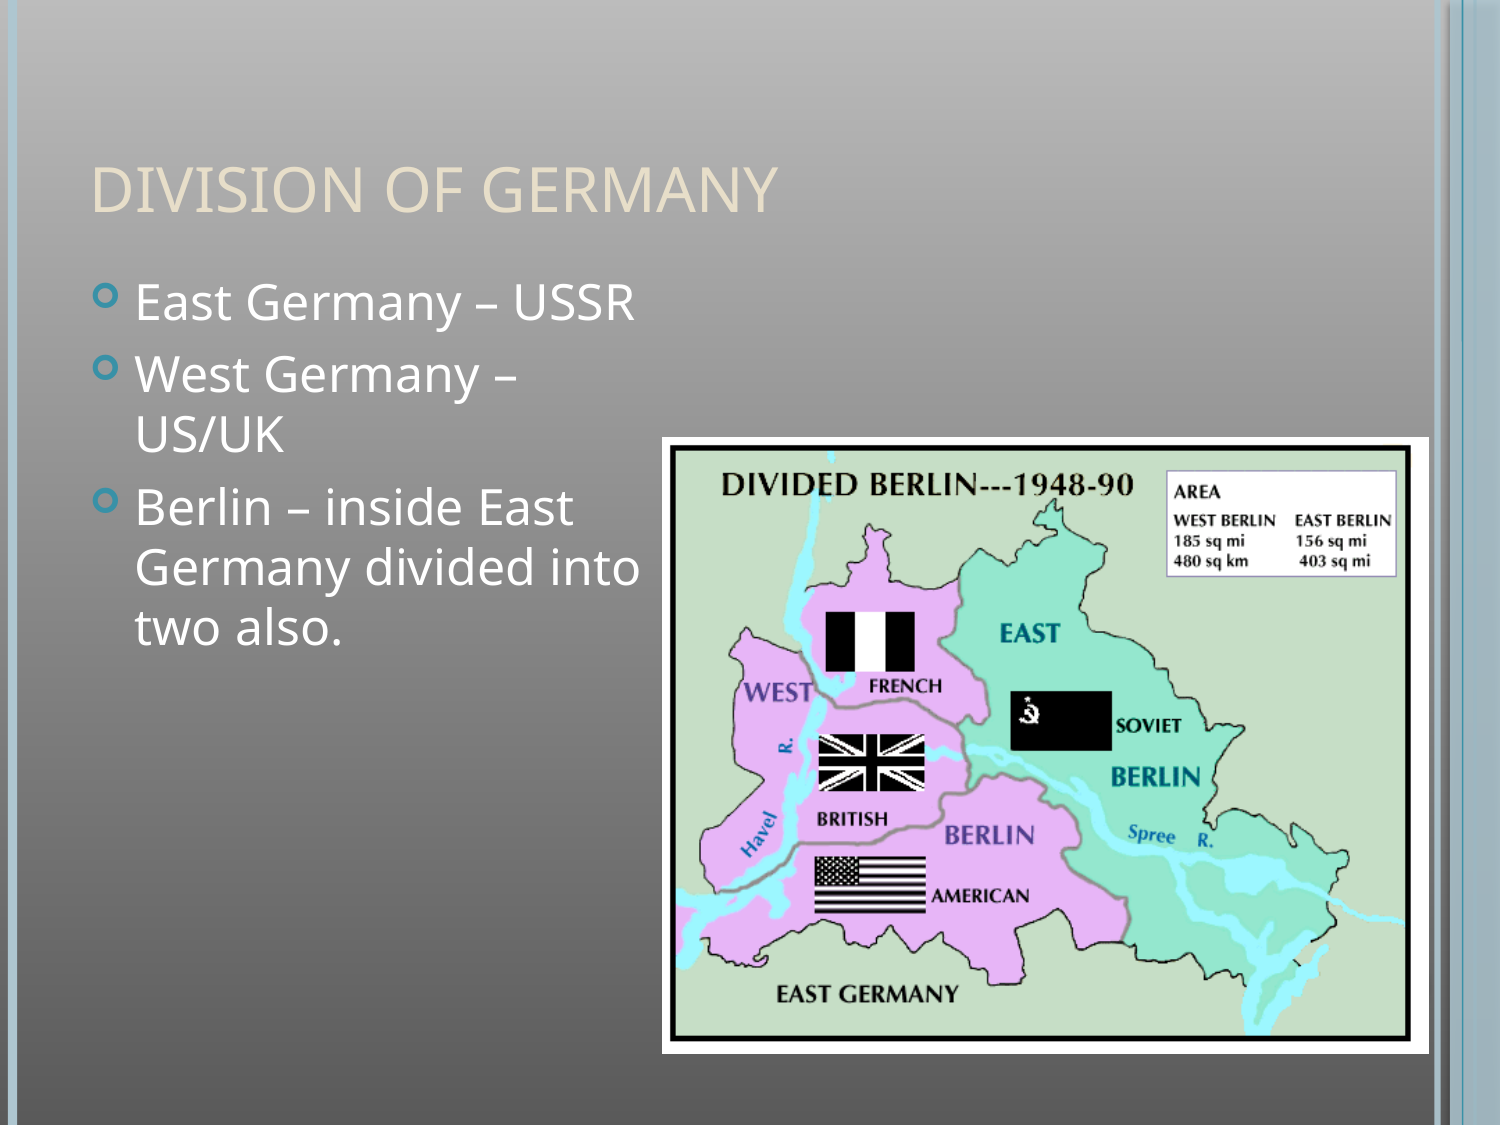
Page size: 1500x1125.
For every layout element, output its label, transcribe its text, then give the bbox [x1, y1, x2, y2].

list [662, 437, 1429, 1054]
title Division of germany [75, 45, 1300, 233]
list East Germany – USSR West Germany – US/UK Berlin – inside East Germany divided into two also. [75, 262, 675, 1013]
